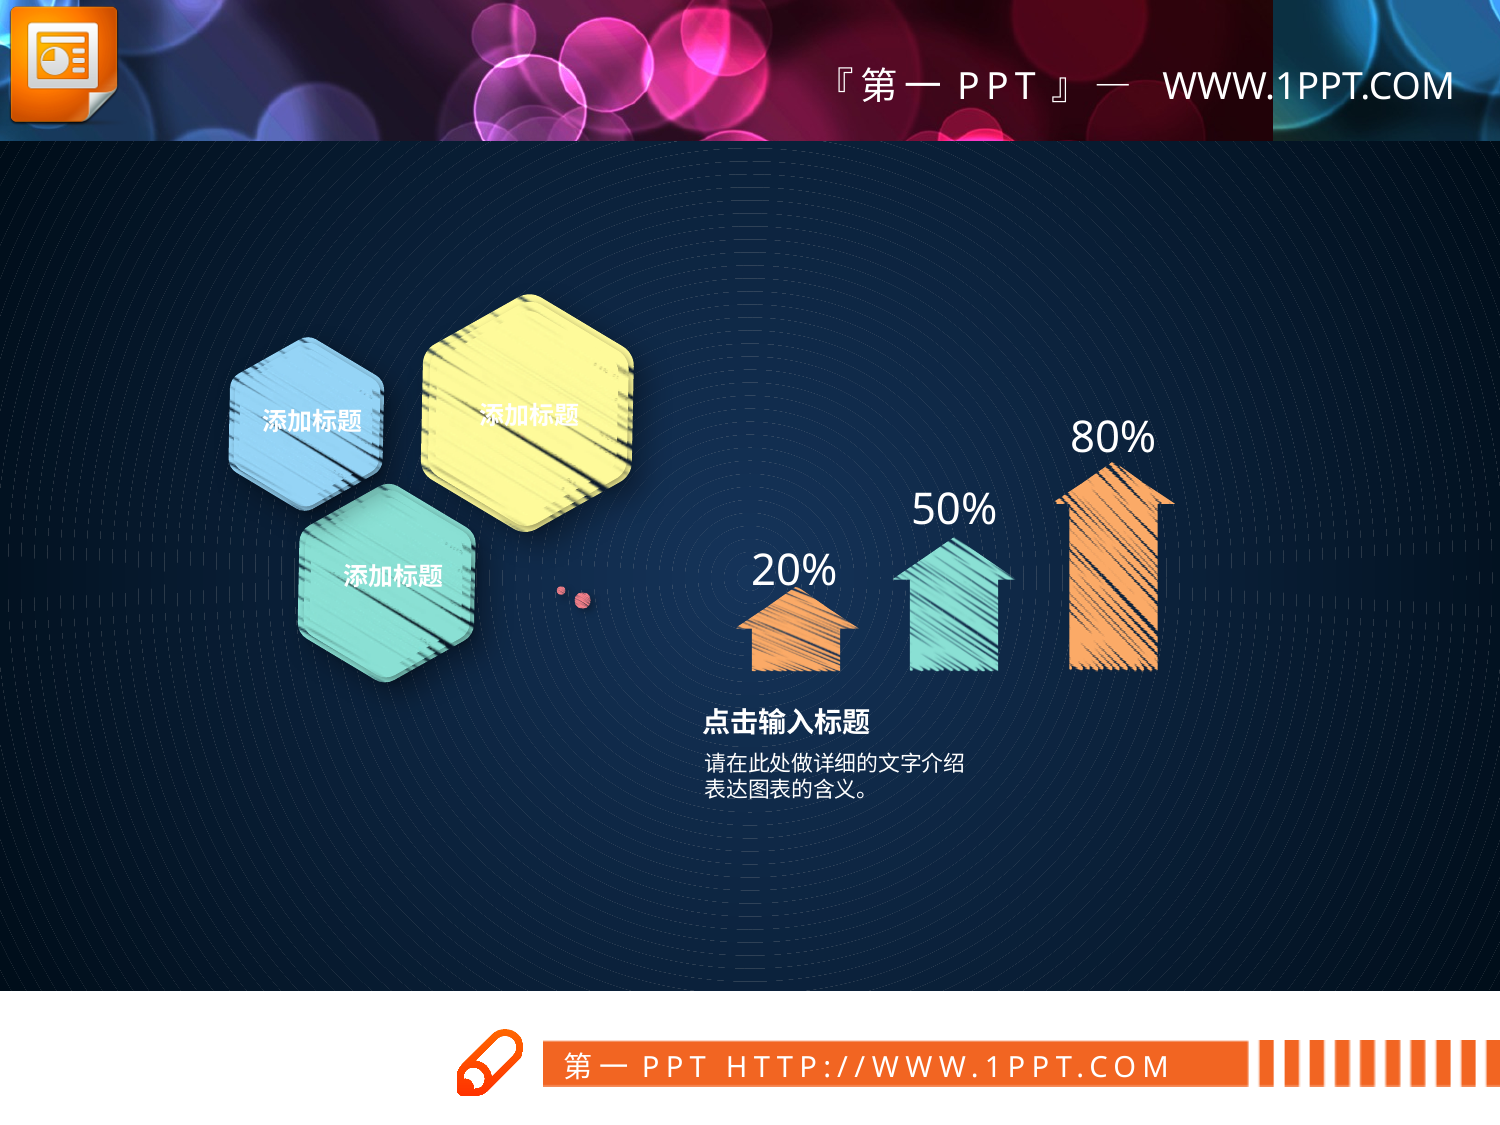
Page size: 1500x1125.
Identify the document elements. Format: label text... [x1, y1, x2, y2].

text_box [409, 306, 646, 520]
picture [0, 0, 1500, 141]
text_box 点击输入标题 [687, 703, 1031, 746]
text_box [399, 601, 688, 672]
text_box [891, 541, 1017, 670]
text_box 80% [1055, 400, 1172, 469]
picture [502, 294, 556, 306]
text_box 50% [896, 473, 1013, 541]
picture [393, 484, 409, 493]
picture [287, 337, 328, 346]
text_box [556, 585, 592, 609]
text_box [1050, 469, 1176, 670]
picture [499, 520, 553, 532]
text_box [219, 346, 393, 502]
picture [543, 1040, 1500, 1087]
text_box 请在此处做详细的文字介绍 表达图表的含义。 [689, 742, 981, 810]
picture [364, 673, 407, 683]
text_box [734, 602, 860, 670]
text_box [287, 493, 486, 673]
text_box 20% [736, 534, 853, 602]
